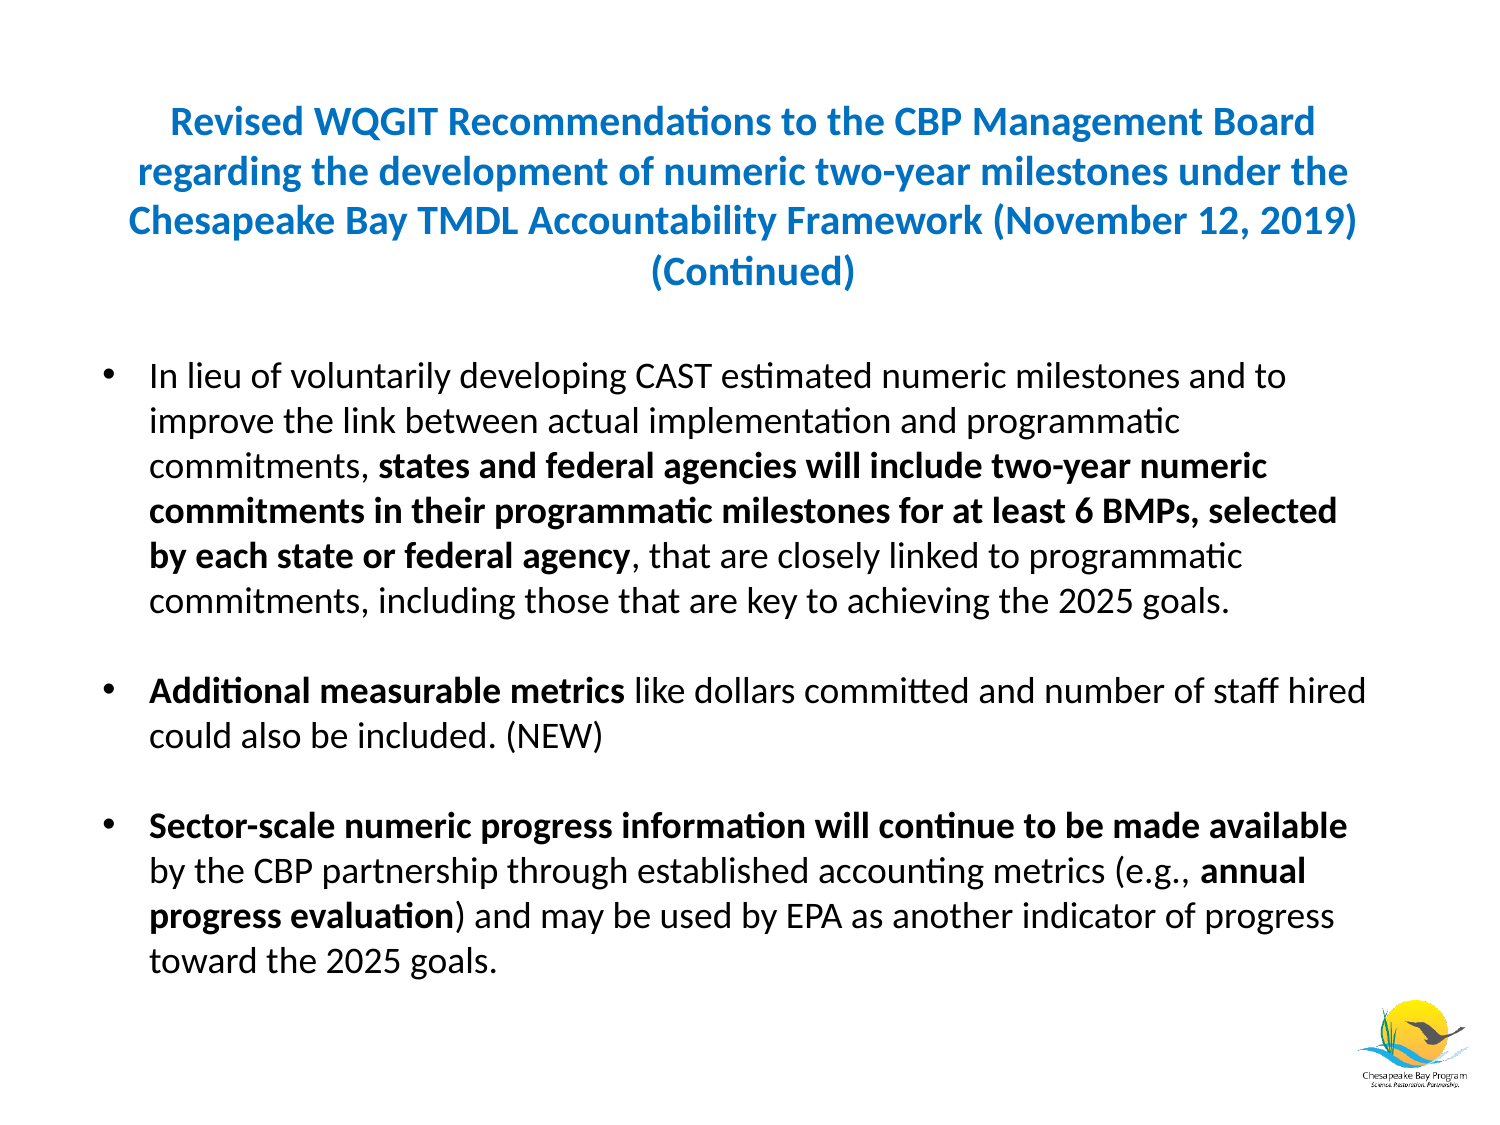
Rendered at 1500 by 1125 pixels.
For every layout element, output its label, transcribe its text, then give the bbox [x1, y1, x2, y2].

picture [1356, 999, 1469, 1088]
text_box Revised WQGIT Recommendations to the CBP Management Board regarding the development of numeric two-year milestones under the Chesapeake Bay TMDL Accountability Framework (November 12, 2019) (Continued) [99, 85, 1388, 298]
text_box In lieu of voluntarily developing CAST estimated numeric milestones and to improve the link between actual implementation and programmatic commitments, states and federal agencies will include two-year numeric commitments in their programmatic milestones for at least 6 BMPs, selected by each state or federal agency, that are closely linked to programmatic commitments, including those that are key to achieving the 2025 goals. Additional measurable metrics like dollars committed and number of staff hired could also be included. (NEW) Sector-scale numeric progress information will continue to be made available by the CBP partnership through established accounting metrics (e.g., annual progress evaluation) and may be used by EPA as another indicator of progress toward the 2025 goals. [87, 298, 1388, 989]
